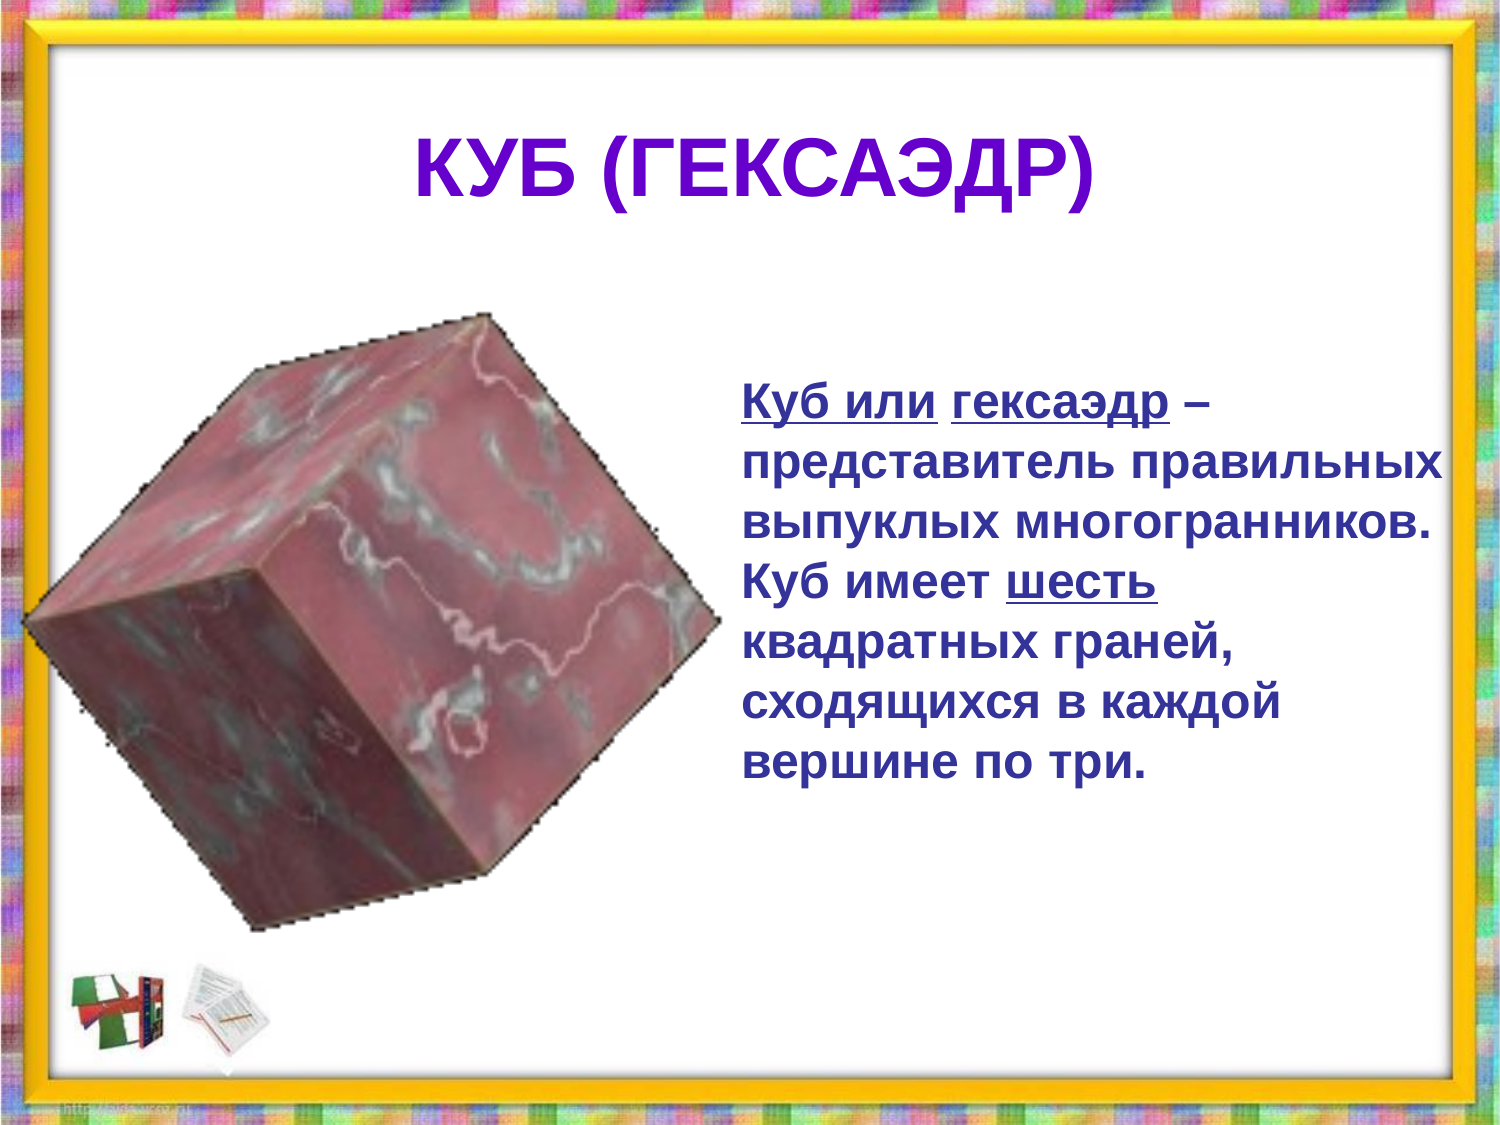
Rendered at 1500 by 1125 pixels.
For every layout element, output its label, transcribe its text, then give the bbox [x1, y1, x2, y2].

text_box Куб или гексаэдр – представитель правильных выпуклых многогранников. Куб имеет шесть квадратных граней, сходящихся в каждой вершине по три. [745, 361, 1477, 797]
text_box КУБ (ГЕКСАЭДР) [398, 106, 1112, 221]
picture [0, 0, 1500, 1125]
